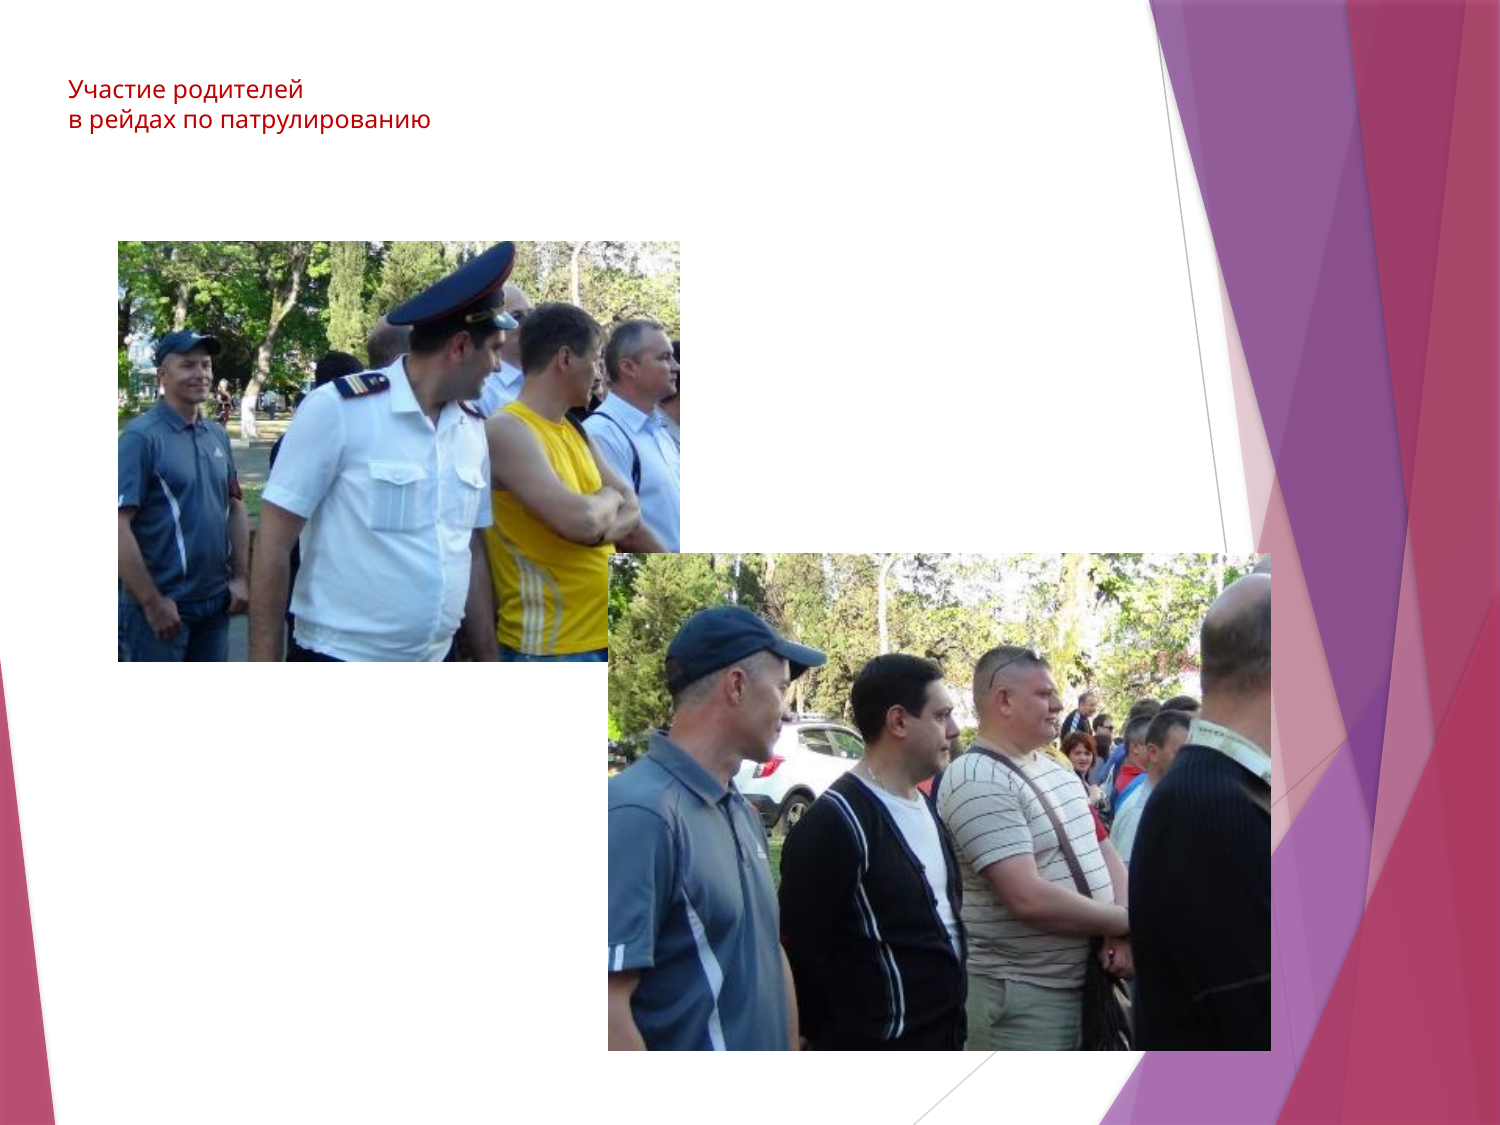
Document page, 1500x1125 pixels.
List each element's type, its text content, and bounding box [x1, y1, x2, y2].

picture [118, 240, 680, 663]
title Участие родителей в рейдах по патрулированию [53, 66, 1430, 159]
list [607, 553, 1272, 1052]
